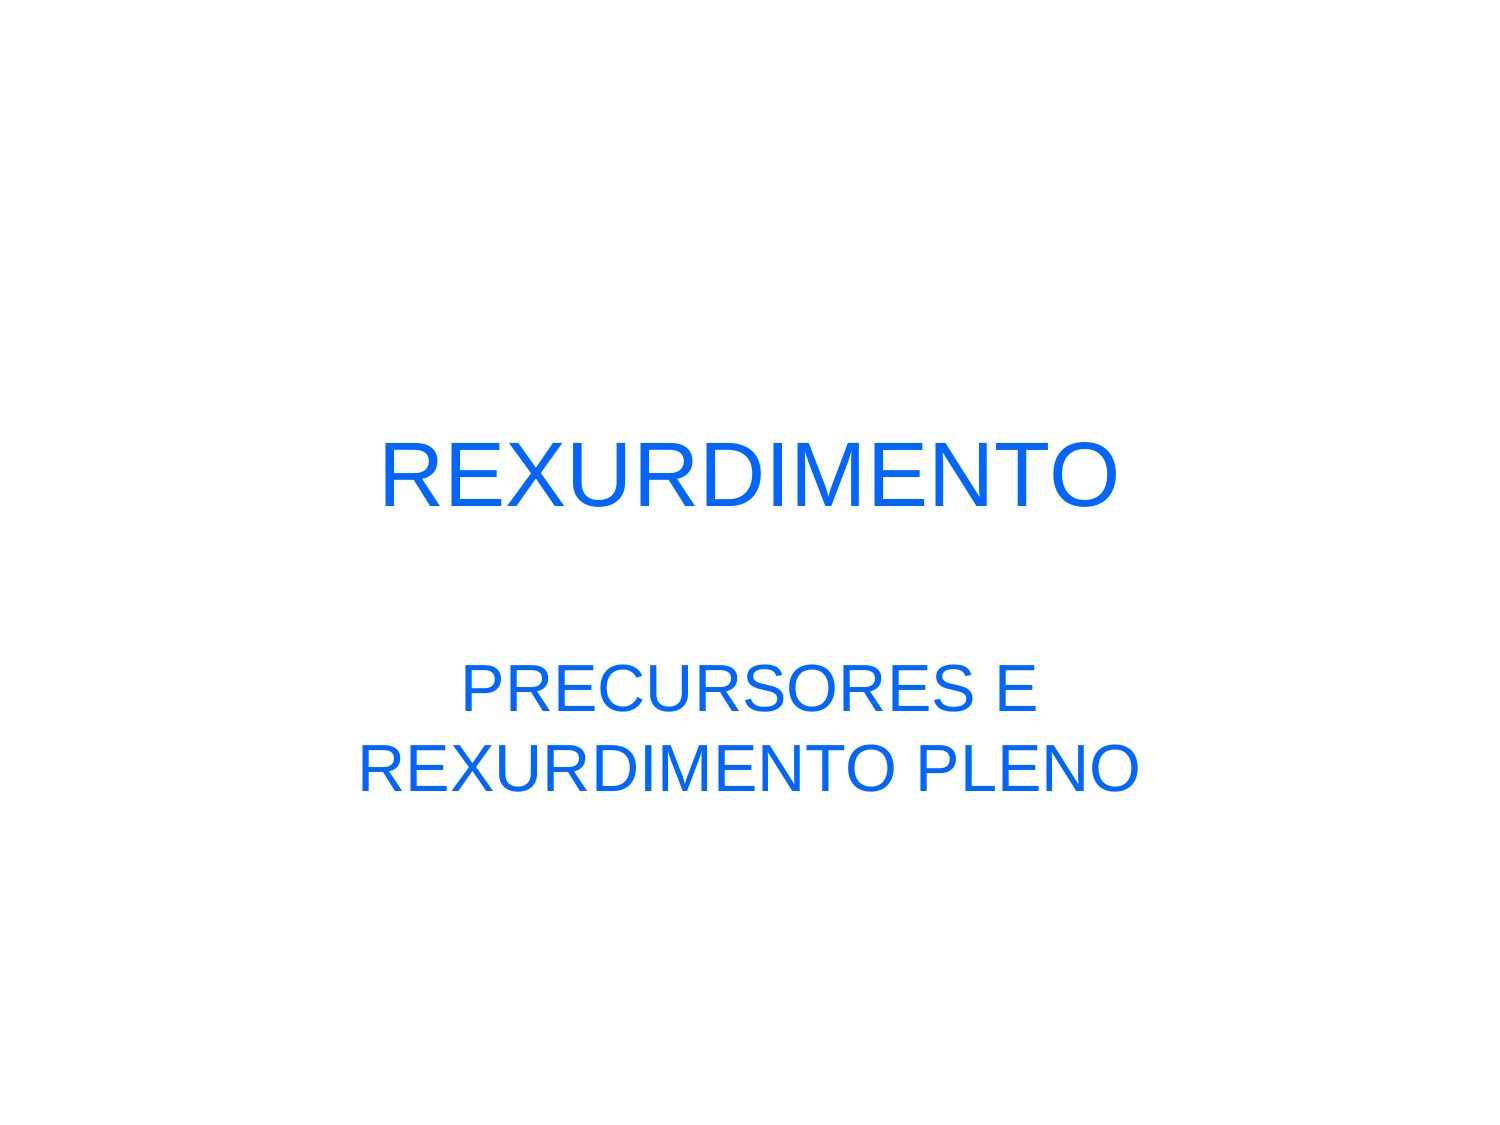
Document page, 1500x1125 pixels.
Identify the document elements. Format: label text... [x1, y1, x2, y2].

title REXURDIMENTO [112, 349, 1388, 591]
subtitle PRECURSORES E REXURDIMENTO PLENO [224, 637, 1276, 926]
